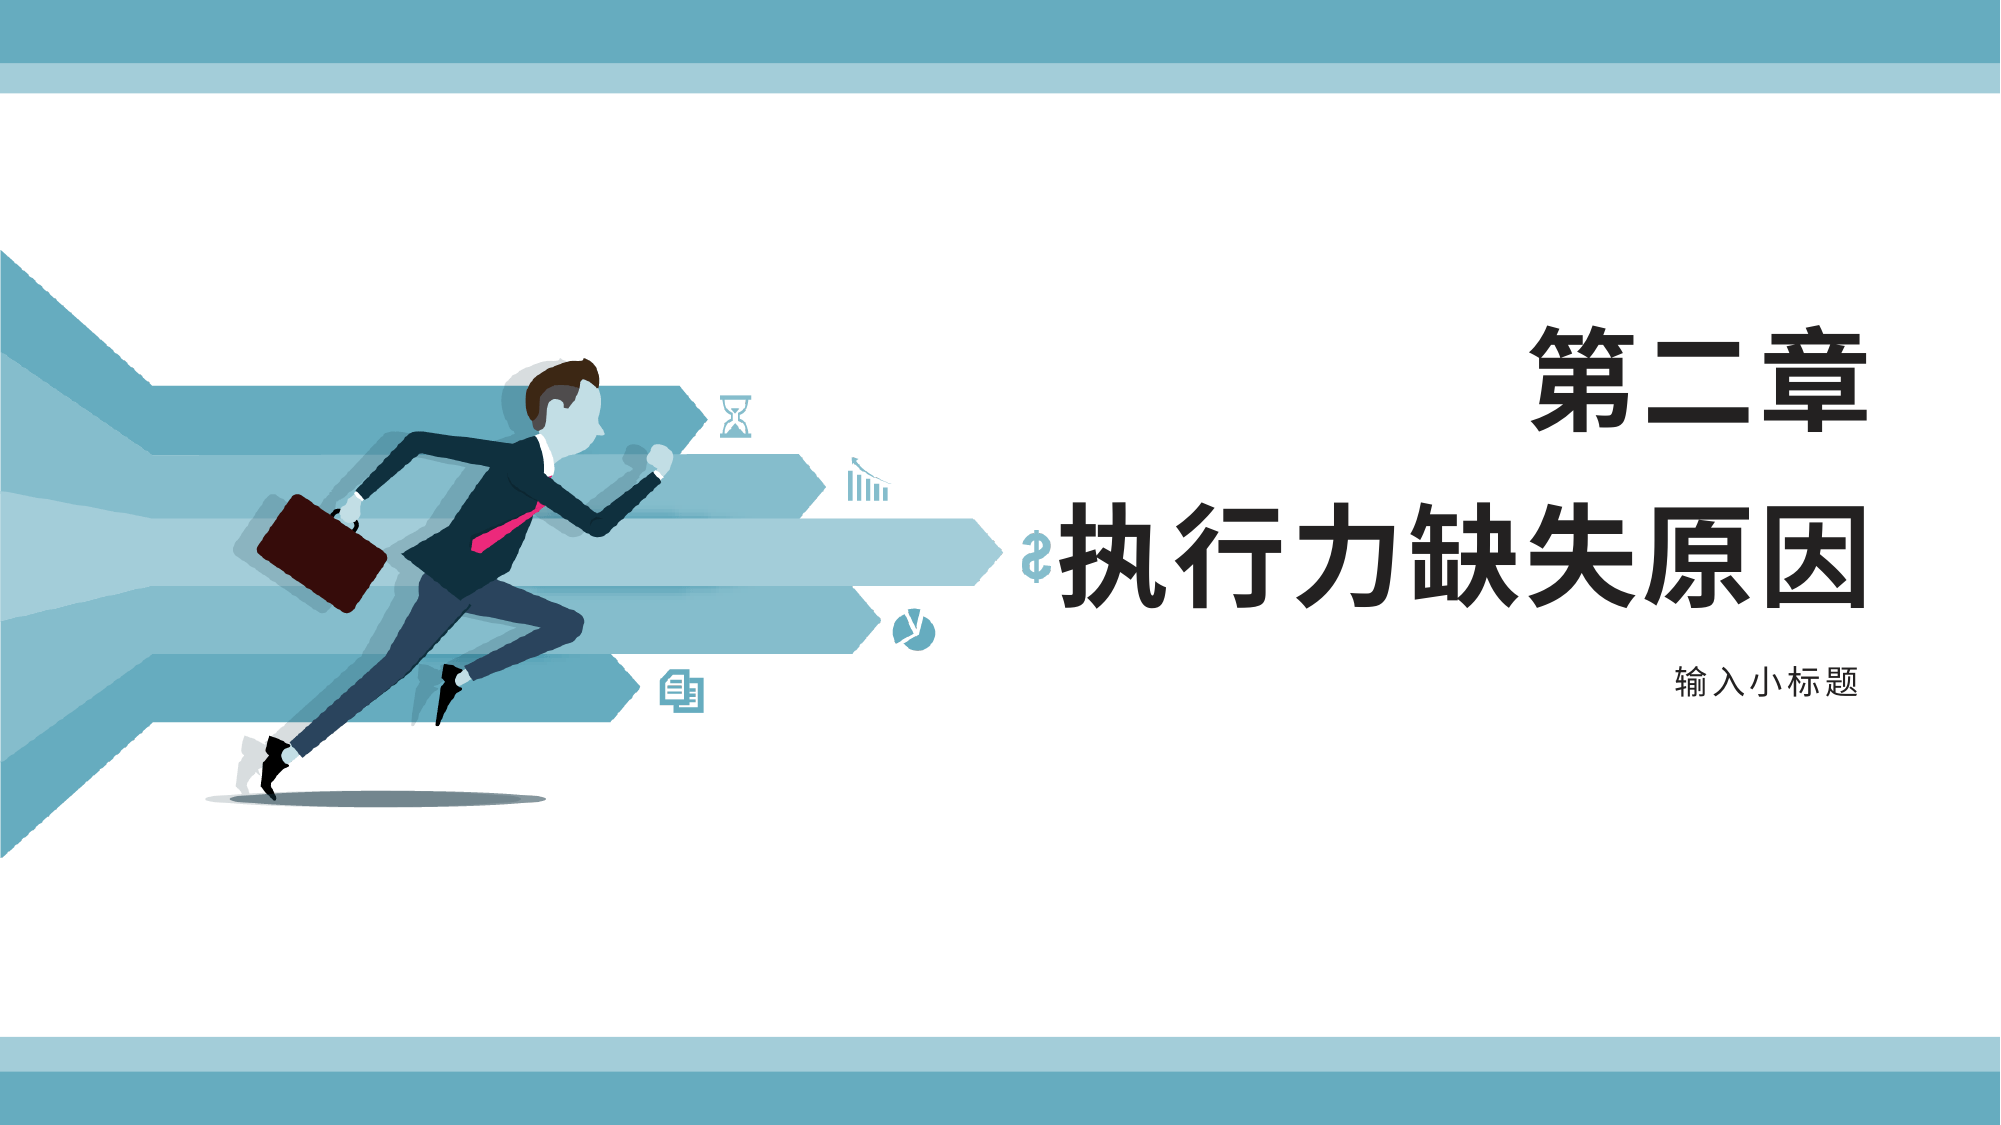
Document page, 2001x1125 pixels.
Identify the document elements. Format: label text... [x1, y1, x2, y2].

text_box [0, 0, 2000, 64]
text_box 第二章 [1286, 304, 1884, 451]
picture [0, 250, 1051, 858]
text_box [0, 64, 2000, 94]
text_box 输入小标题 [1298, 655, 1871, 707]
text_box [0, 1071, 2000, 1125]
text_box [0, 1036, 2000, 1071]
text_box 执行力缺失原因 [1051, 480, 1884, 627]
